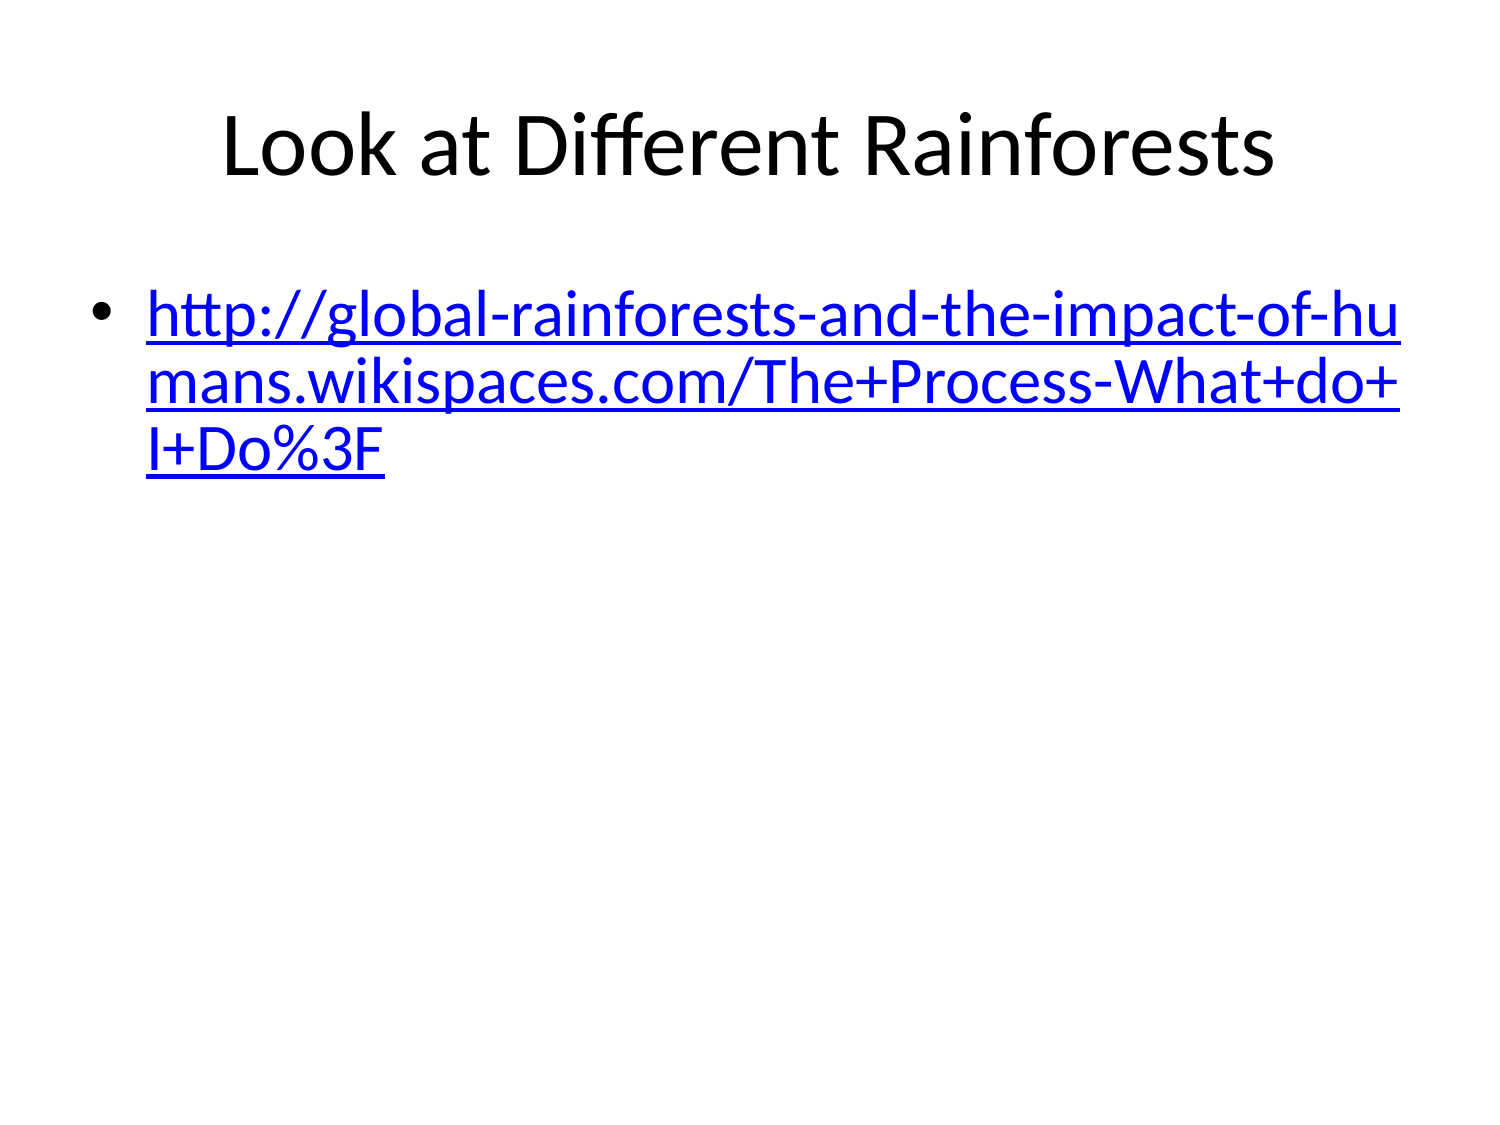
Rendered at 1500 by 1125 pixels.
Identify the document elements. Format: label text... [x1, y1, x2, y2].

list http://global-rainforests-and-the-impact-of-humans.wikispaces.com/The+Process-What+do+I+Do%3F [75, 262, 1425, 1005]
title Look at Different Rainforests [75, 45, 1425, 233]
